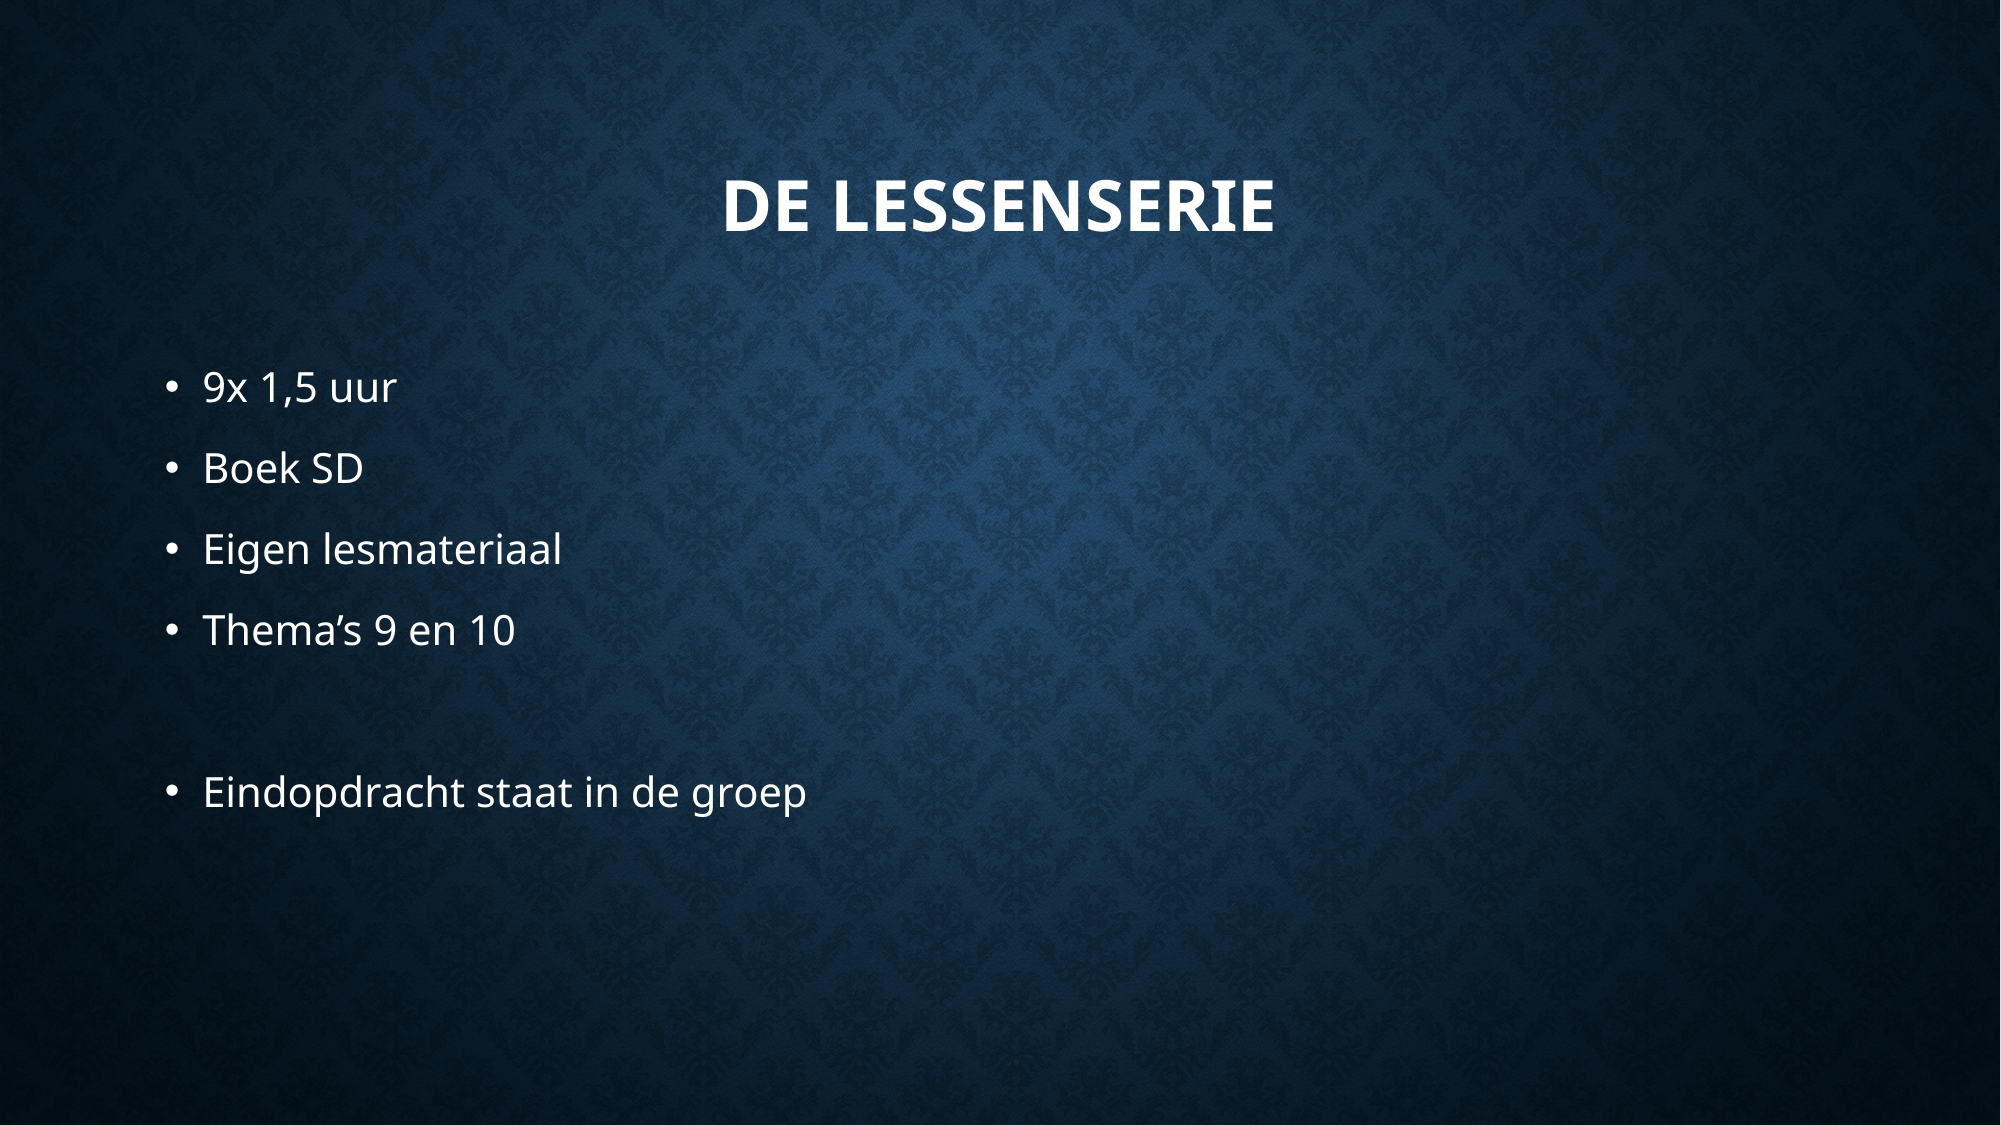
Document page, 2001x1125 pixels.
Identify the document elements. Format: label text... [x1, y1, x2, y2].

title De lessenserie [149, 99, 1849, 318]
list 9x 1,5 uur Boek SD Eigen lesmateriaal Thema’s 9 en 10 Eindopdracht staat in de groep [149, 343, 1849, 950]
